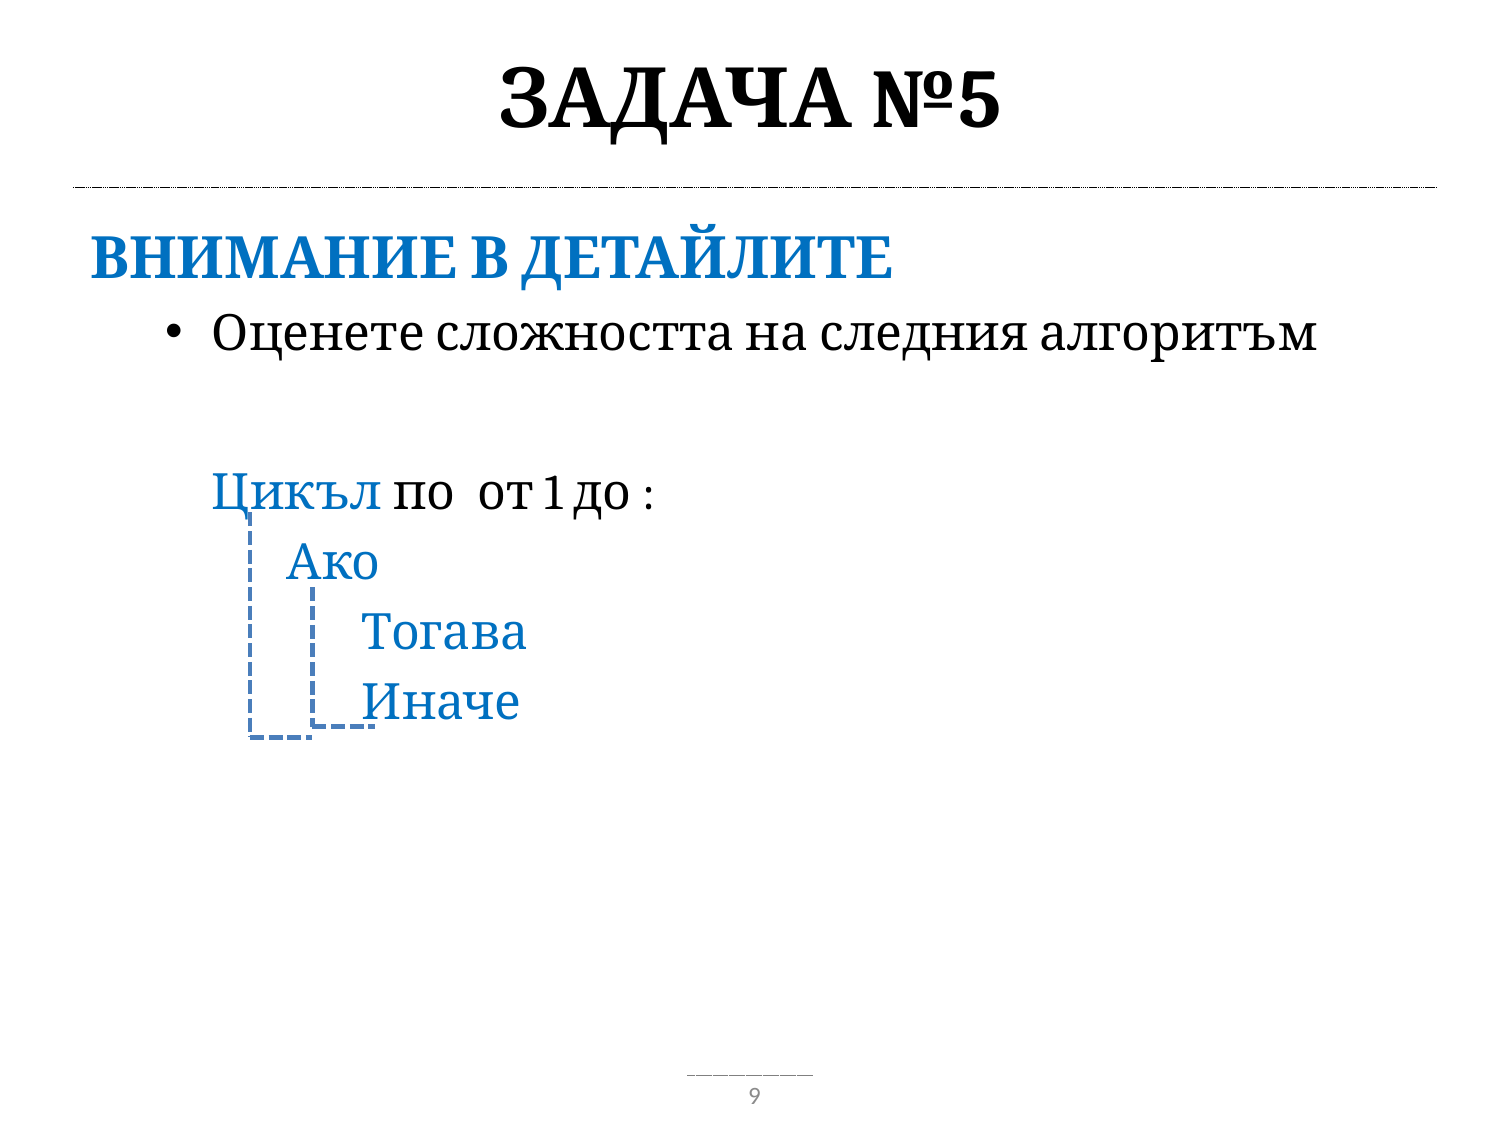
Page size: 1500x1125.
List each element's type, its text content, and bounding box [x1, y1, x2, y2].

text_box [249, 512, 313, 738]
slide_number 9 [579, 1065, 930, 1125]
title Задача №5 [0, 0, 1500, 188]
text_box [312, 587, 376, 727]
